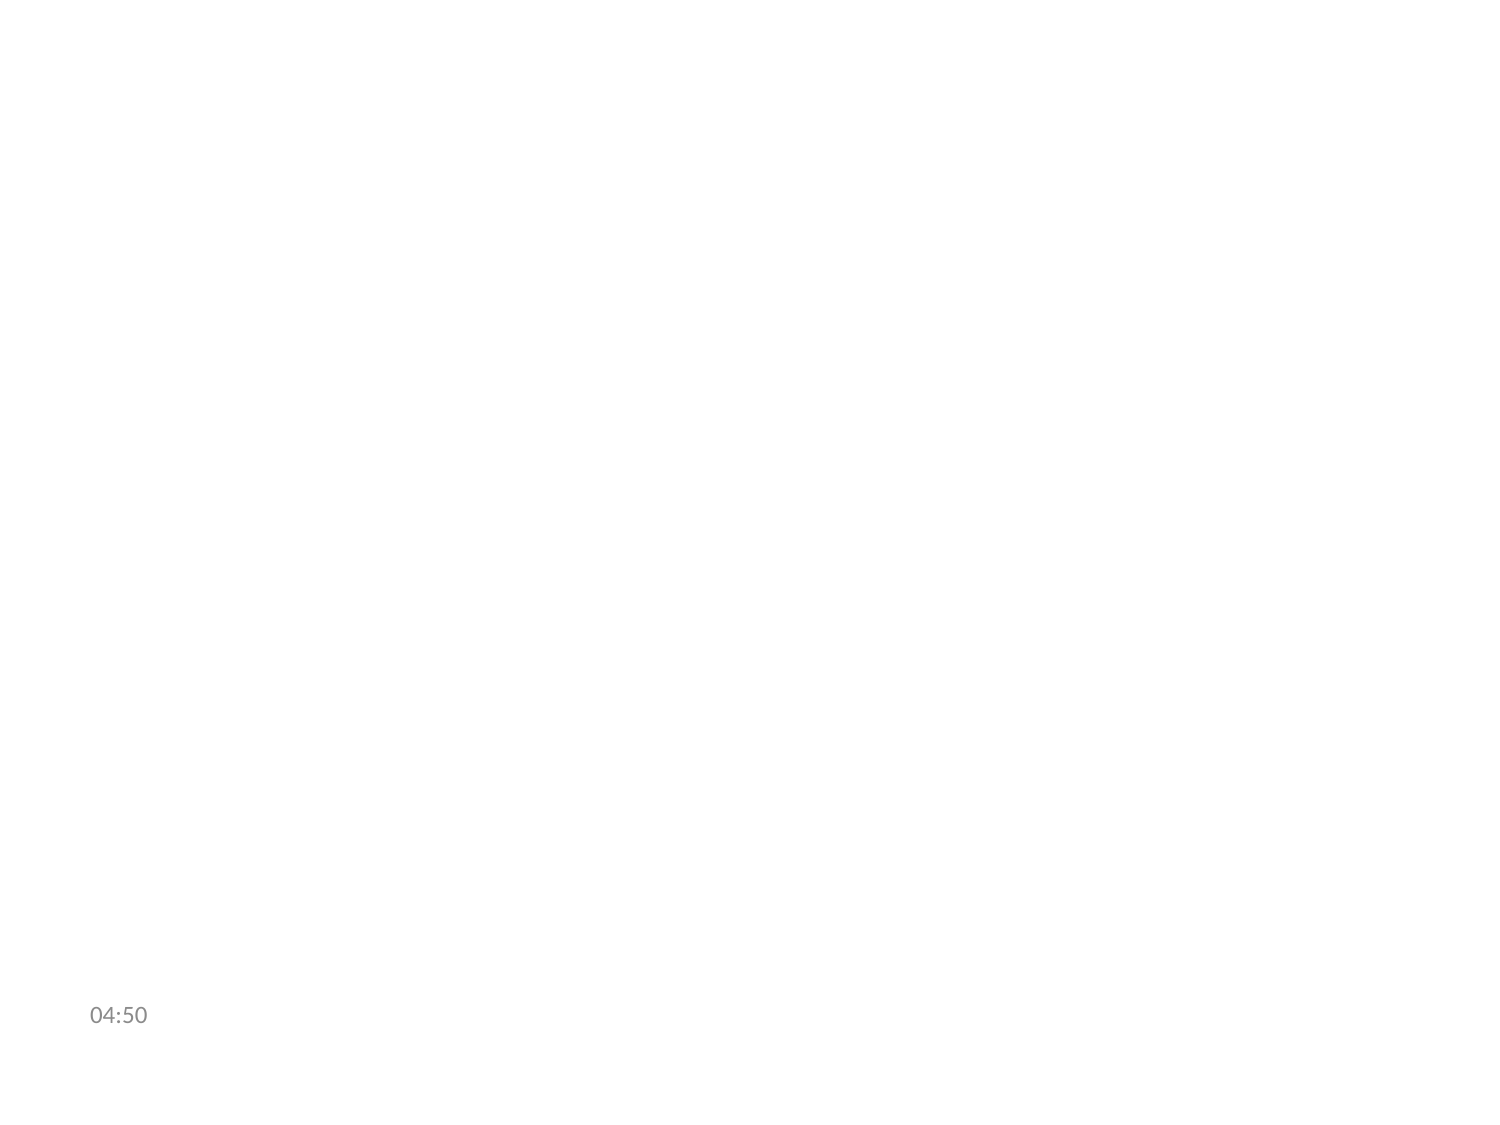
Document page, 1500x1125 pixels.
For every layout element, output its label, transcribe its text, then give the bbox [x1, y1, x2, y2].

text_box 15:35 [75, 983, 425, 1044]
